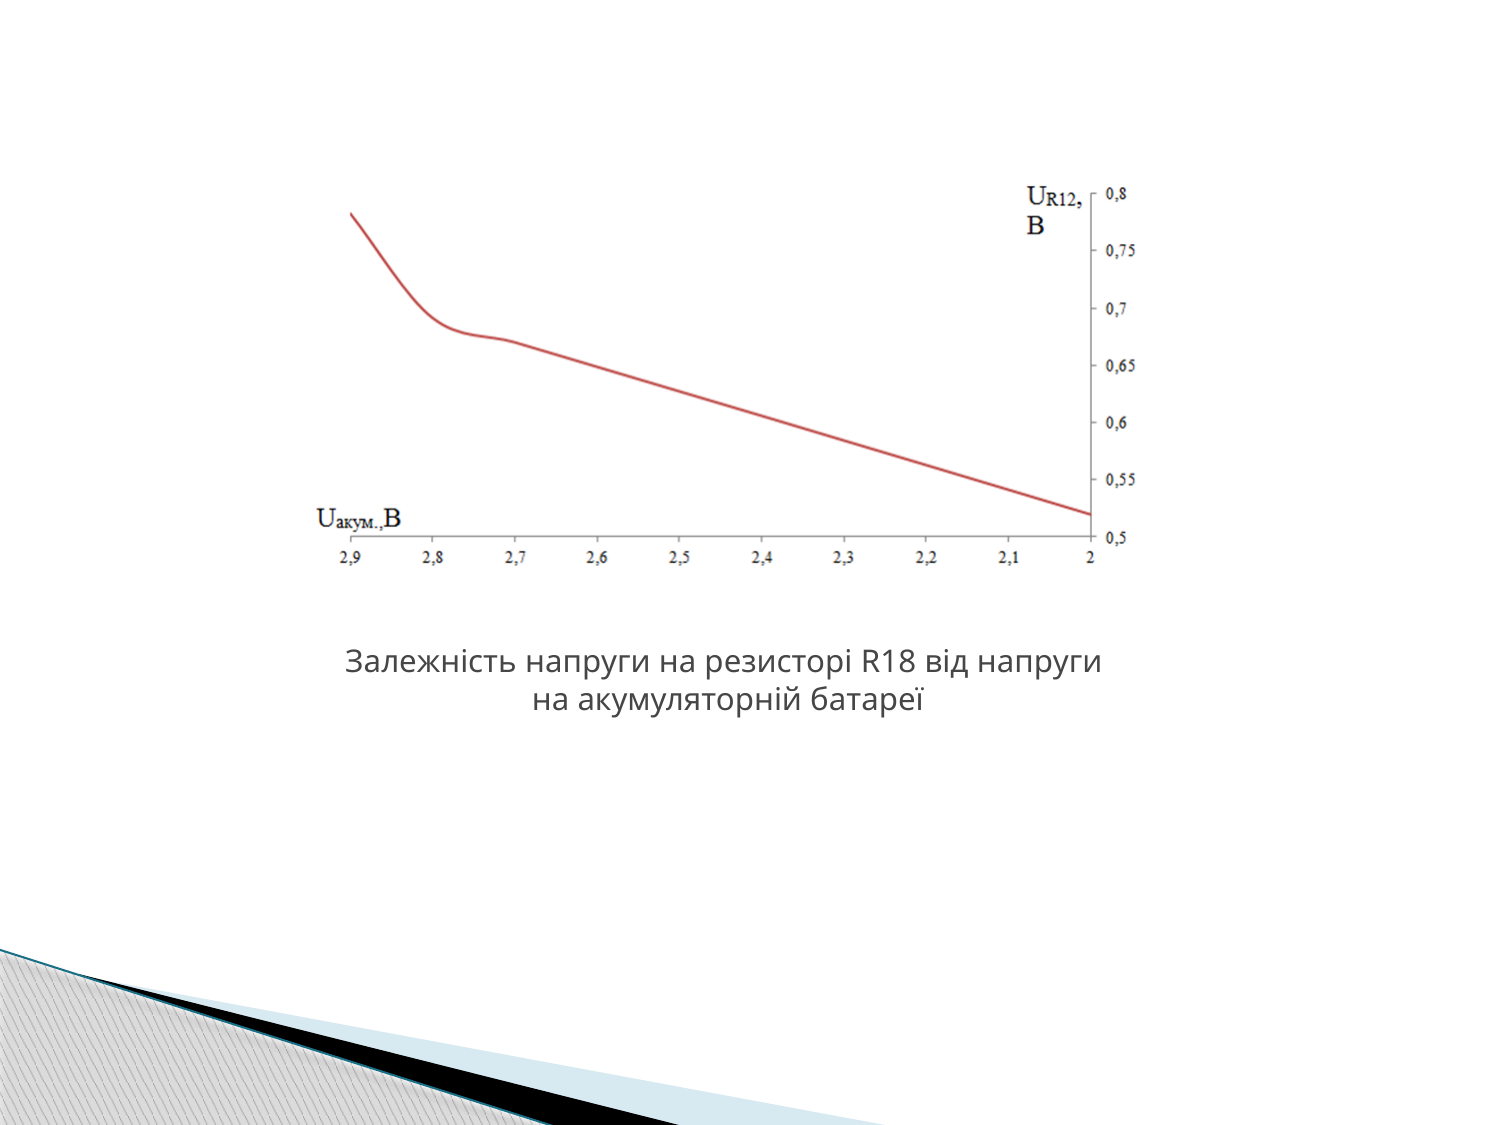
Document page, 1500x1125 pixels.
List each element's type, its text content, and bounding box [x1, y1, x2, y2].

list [314, 172, 1142, 590]
text_box Залежність напруги на резисторі R18 від напруги на акумуляторній батареї [53, 633, 1403, 821]
